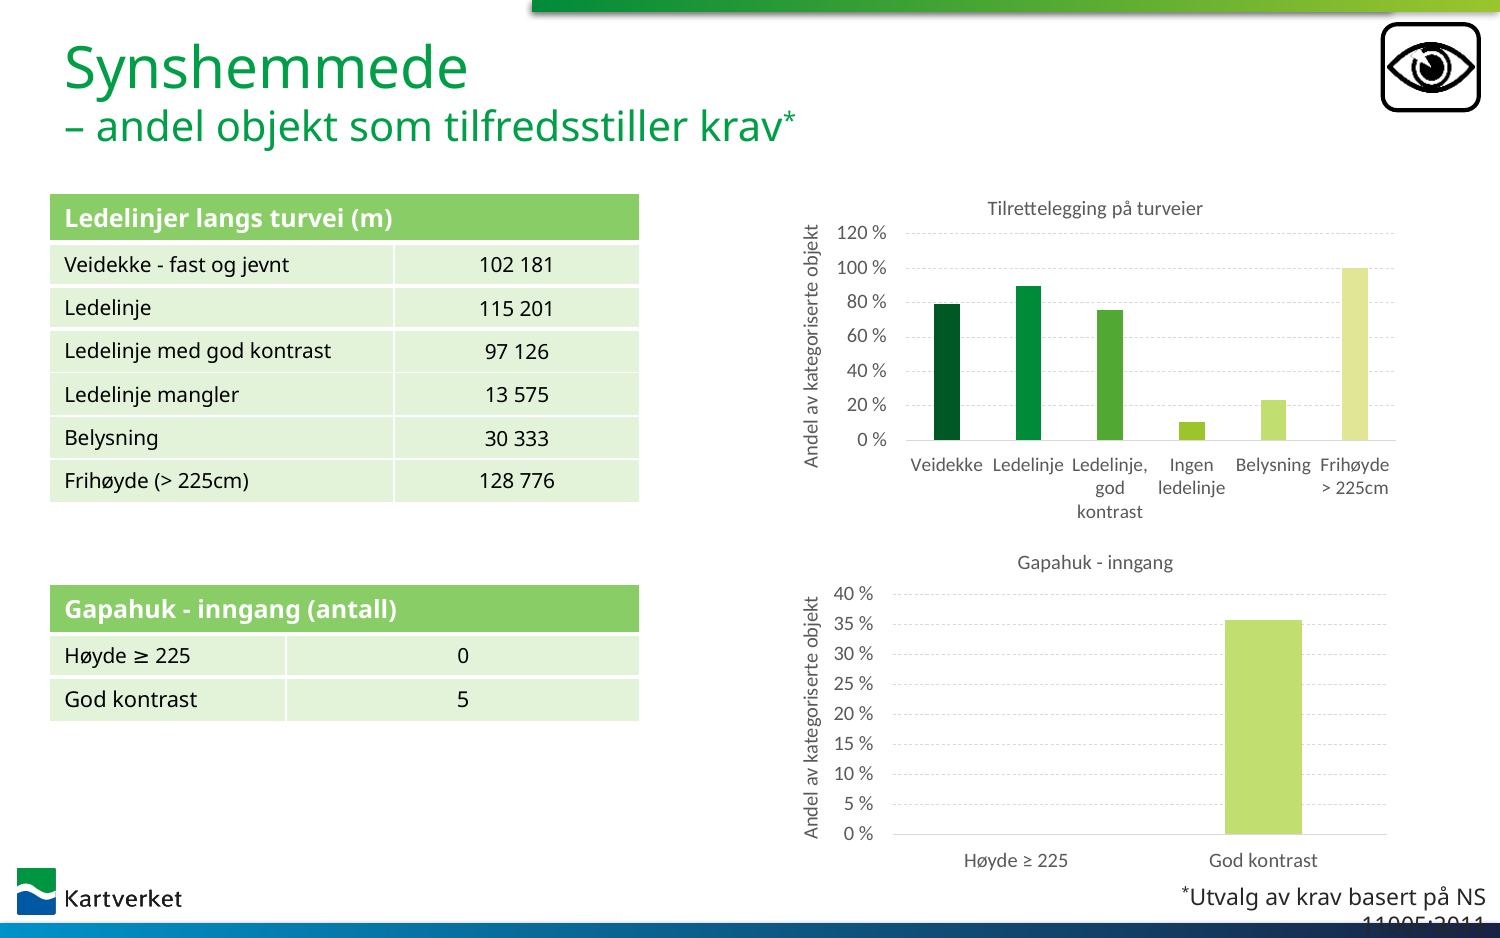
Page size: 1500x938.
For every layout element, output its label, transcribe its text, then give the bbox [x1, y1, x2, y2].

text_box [1382, 24, 1480, 111]
table_cell 30 333 [395, 417, 639, 458]
table_cell Ledelinje [50, 288, 393, 327]
text_box Synshemmede – andel objekt som tilfredsstiller krav* [49, 24, 1431, 158]
table_cell God kontrast [50, 679, 285, 721]
table_cell 5 [287, 679, 639, 721]
table_cell 0 [287, 636, 639, 675]
table_cell 128 776 [395, 460, 639, 502]
table_header Gapahuk - inngang (antall) [50, 585, 639, 632]
table_cell 97 126 [395, 331, 639, 372]
table_cell 13 575 [395, 373, 639, 415]
table_cell Ledelinje med god kontrast [50, 331, 393, 372]
table_cell Veidekke - fast og jevnt [50, 245, 393, 284]
table_cell Frihøyde (> 225cm) [50, 460, 393, 502]
table_cell 102 181 [395, 245, 639, 284]
text_box *Utvalg av krav basert på NS 11005:2011 [1068, 873, 1500, 938]
picture [791, 187, 1400, 526]
table_header Ledelinjer langs turvei (m) [50, 194, 639, 240]
table_cell 115 201 [395, 288, 639, 327]
table_cell Belysning [50, 417, 393, 458]
table_cell Ledelinje mangler [50, 373, 393, 415]
table_cell Høyde ≥ 225 [50, 636, 285, 675]
picture [791, 541, 1400, 880]
